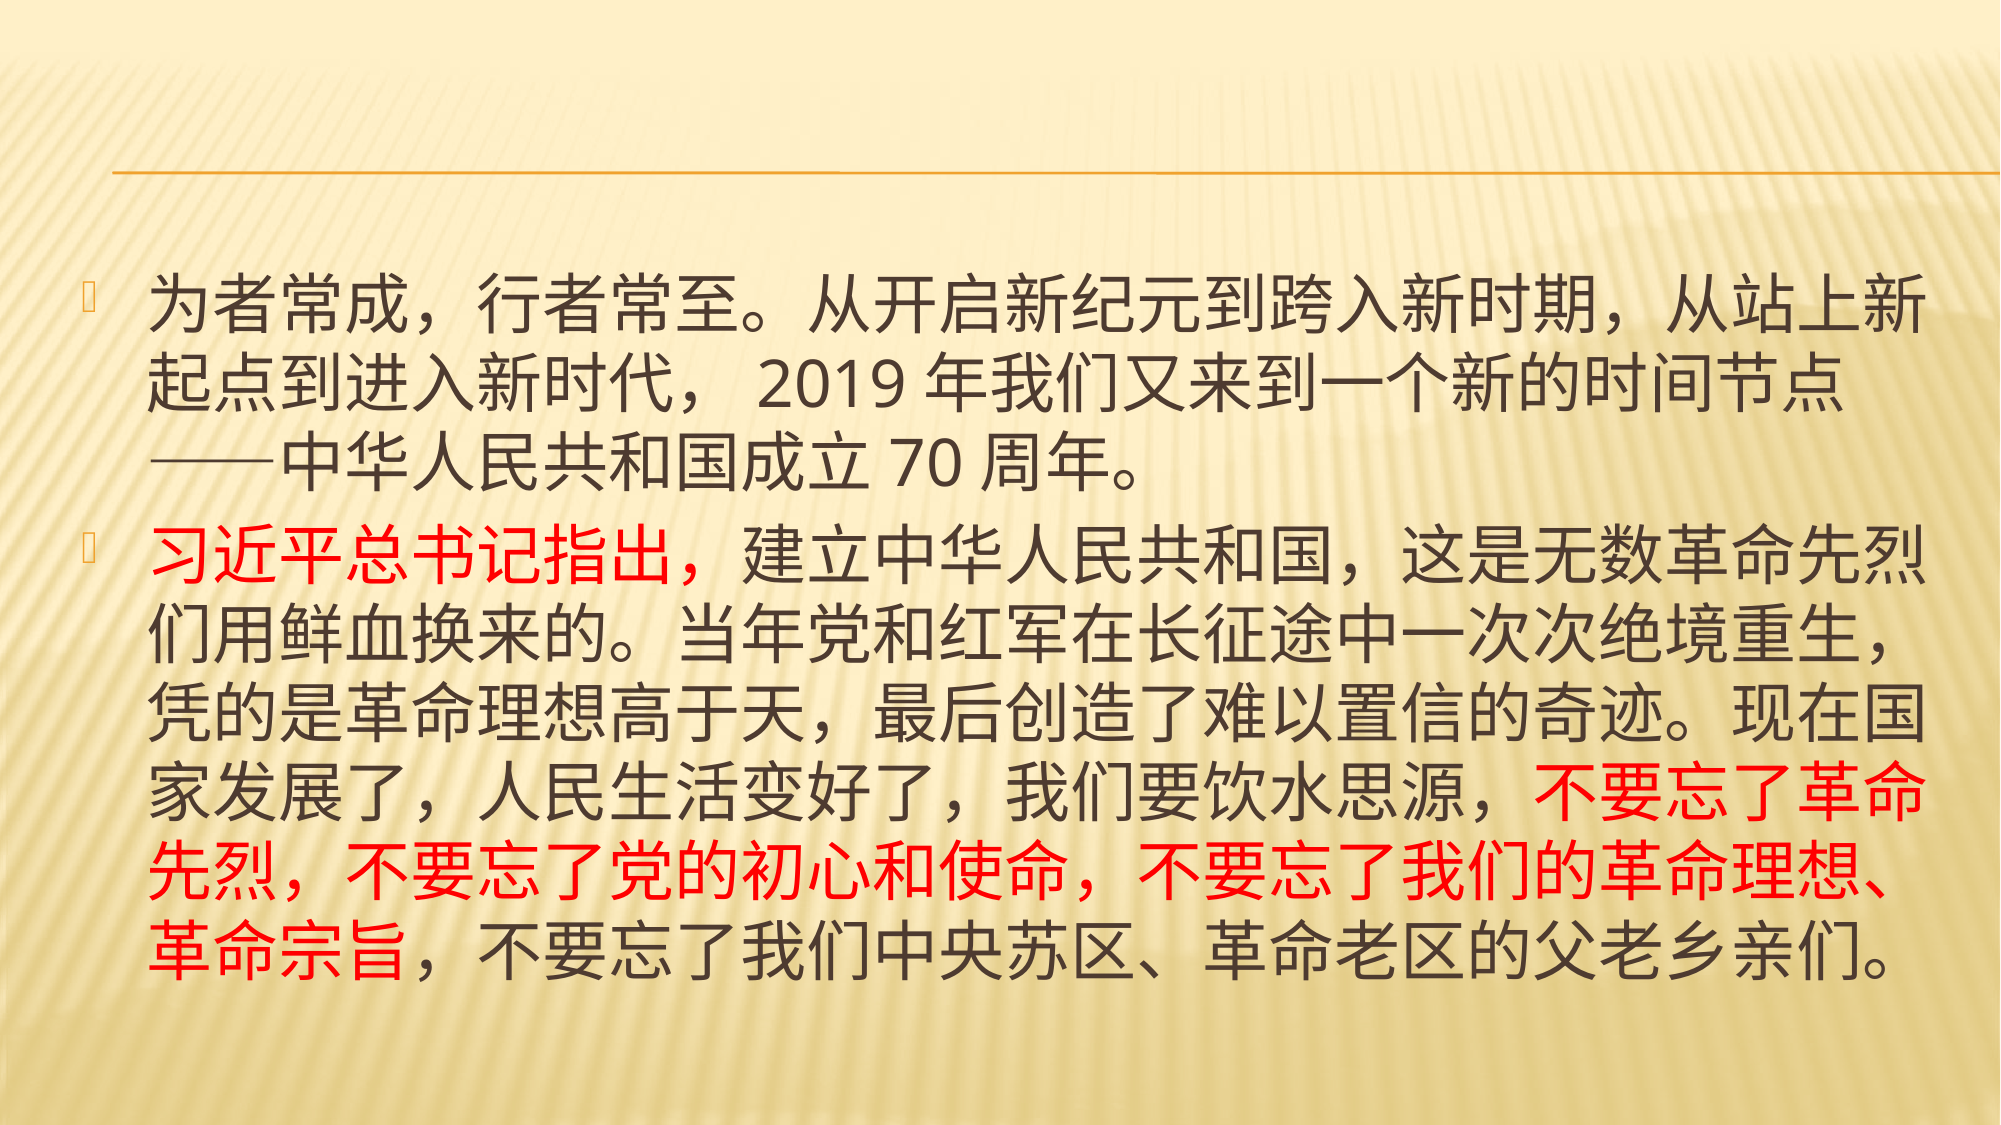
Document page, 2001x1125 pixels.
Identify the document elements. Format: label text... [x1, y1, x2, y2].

list 为者常成，行者常至。从开启新纪元到跨入新时期，从站上新起点到进入新时代，2019年我们又来到一个新的时间节点——中华人民共和国成立70周年。 习近平总书记指出，建立中华人民共和国，这是无数革命先烈们用鲜血换来的。当年党和红军在长征途中一次次绝境重生，凭的是革命理想高于天，最后创造了难以置信的奇迹。现在国家发展了，人民生活变好了，我们要饮水思源，不要忘了革命先烈，不要忘了党的初心和使命，不要忘了我们的革命理想、革命宗旨，不要忘了我们中央苏区、革命老区的父老乡亲们。 [66, 254, 1967, 998]
